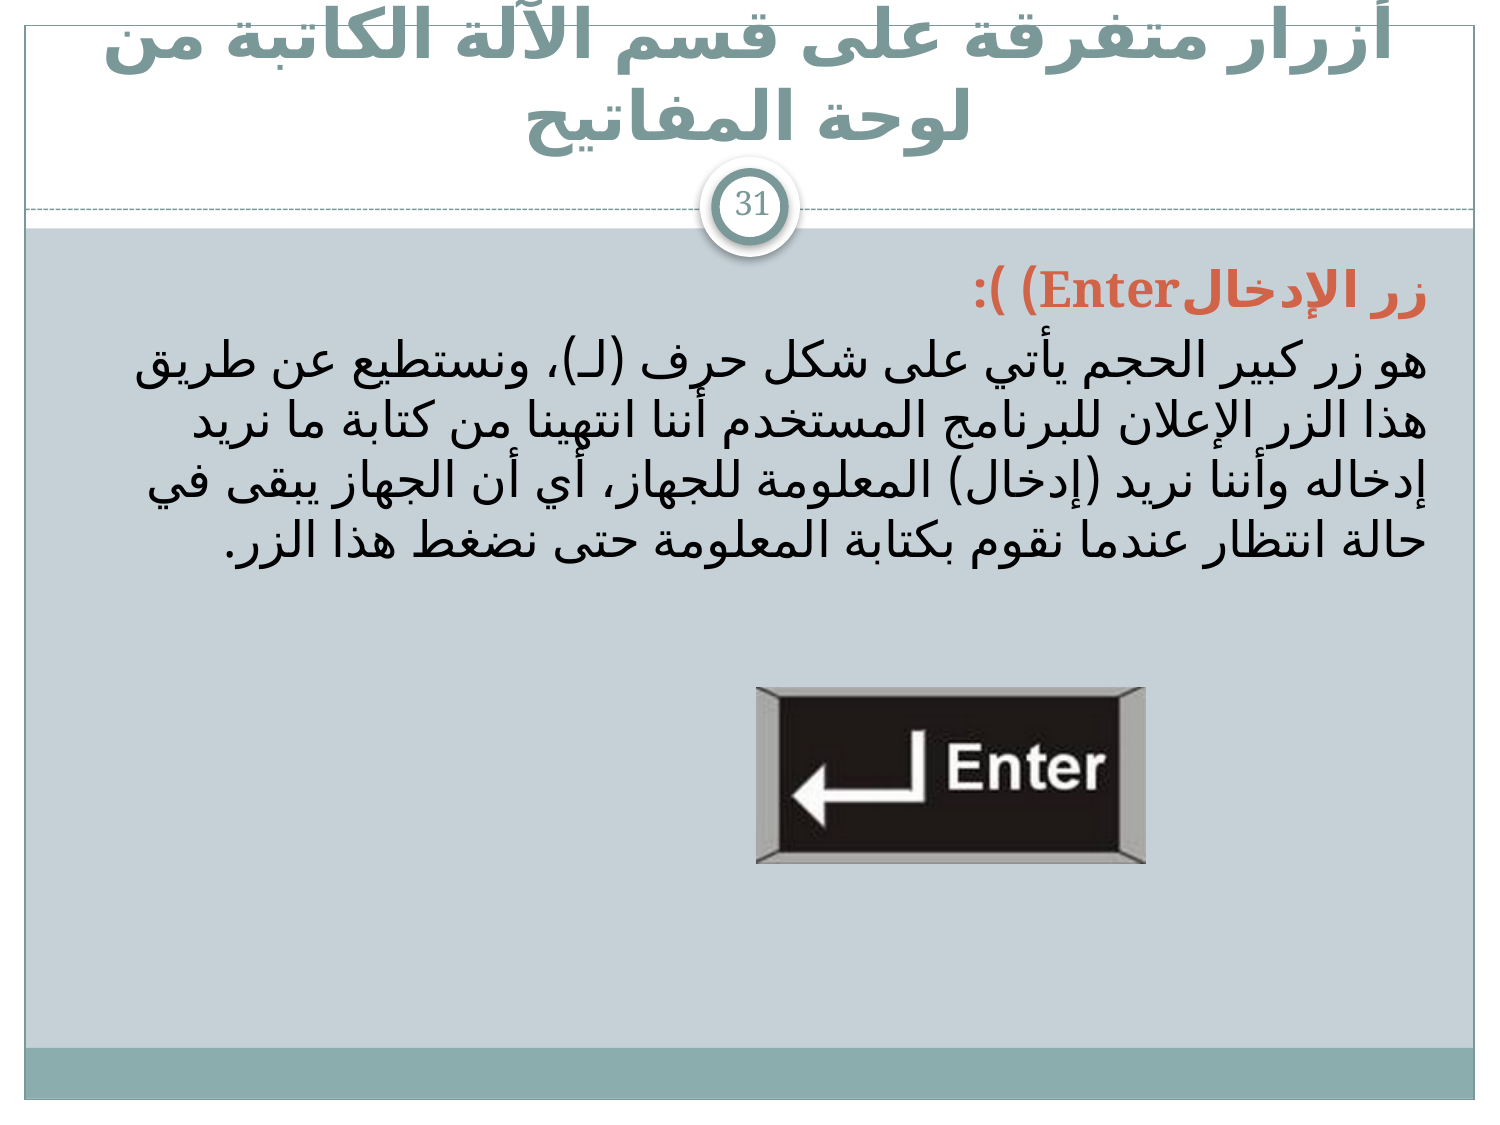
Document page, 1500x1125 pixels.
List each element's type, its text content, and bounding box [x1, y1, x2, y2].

list زر الإدخالEnter) ): هو زر كبير الحجم يأتي على شكل حرف (لـ)، ونستطيع عن طريق هذا الزر الإعلان للبرنامج المستخدم أننا انتهينا من كتابة ما نريد إدخاله وأننا نريد (إدخال) المعلومة للجهاز، أي أن الجهاز يبقى في حالة انتظار عندما نقوم بكتابة المعلومة حتى نضغط هذا الزر. [49, 250, 1445, 1001]
title أزرار متفرقة على قسم الآلة الكاتبة من لوحة المفاتيح [49, 37, 1450, 162]
picture [755, 687, 1146, 865]
slide_number 31 [715, 168, 791, 241]
